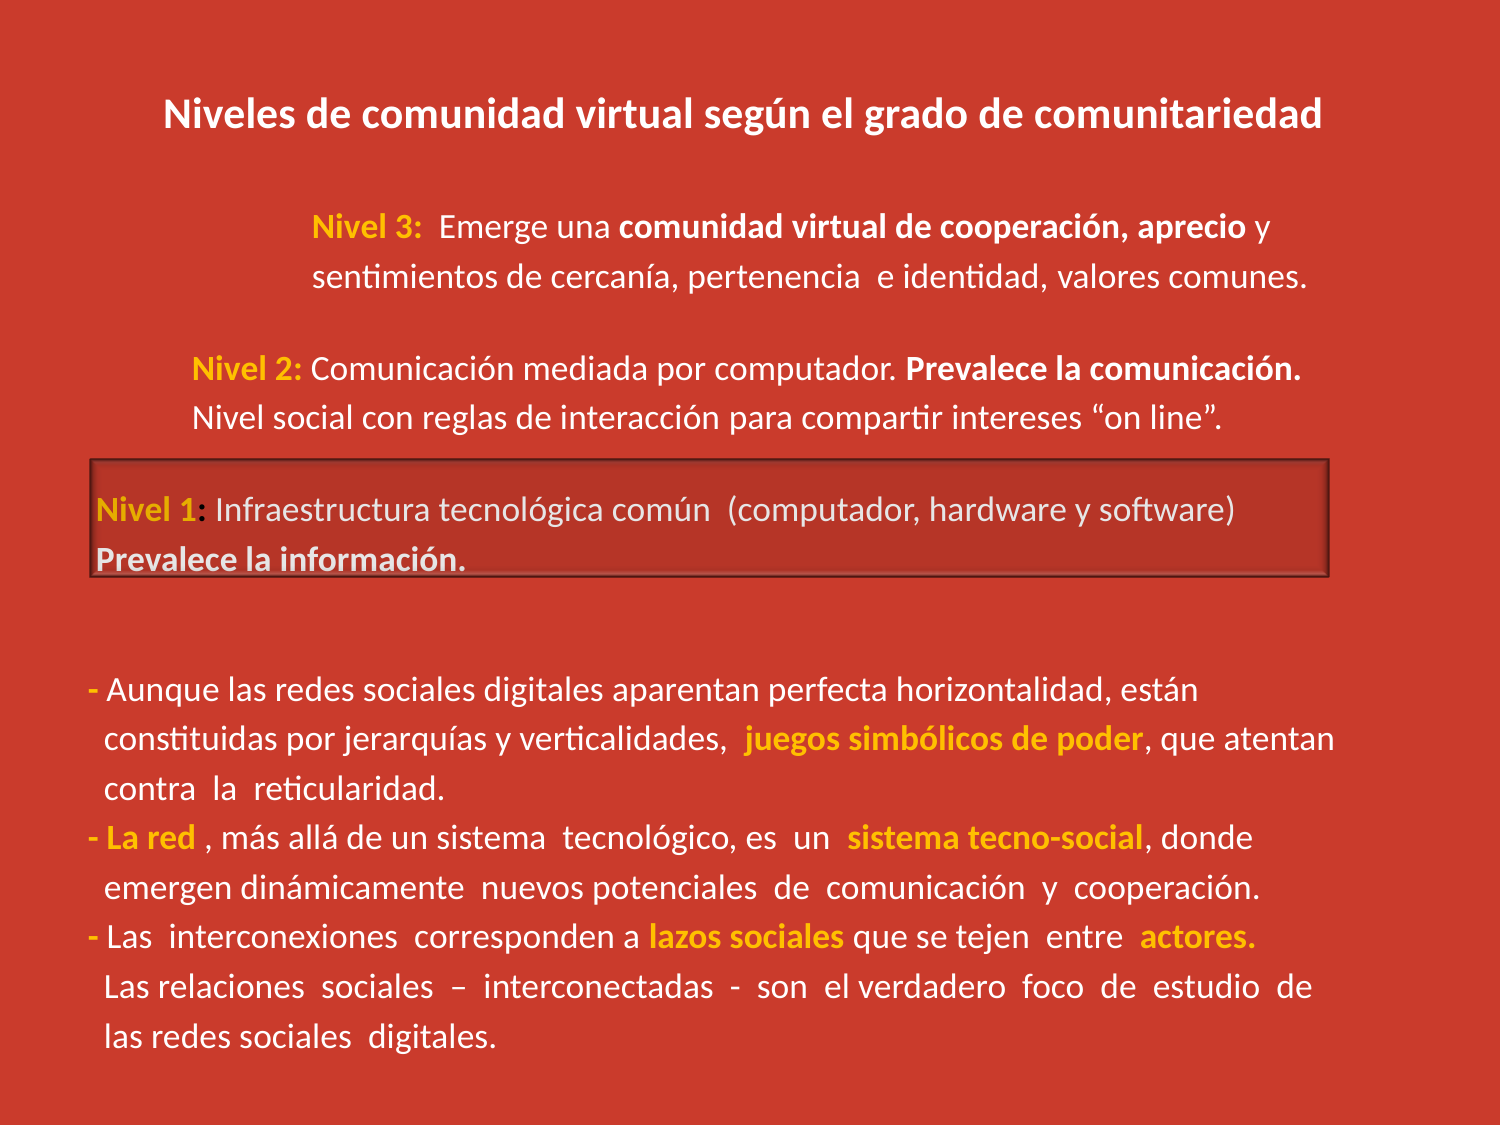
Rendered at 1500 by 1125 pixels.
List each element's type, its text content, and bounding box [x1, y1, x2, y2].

list Niveles de comunidad virtual según el grado de comunitariedad Nivel 3: Emerge una comunidad virtual de cooperación, aprecio y sentimientos de cercanía, pertenencia e identidad, valores comunes. Nivel 2: Comunicación mediada por computador. Prevalece la comunicación. Nivel social con reglas de interacción para compartir intereses “on line”. Nivel 1: Infraestructura tecnológica común (computador, hardware y software) Prevalece la información. - Aunque las redes sociales digitales aparentan perfecta horizontalidad, están constituidas por jerarquías y verticalidades, juegos simbólicos de poder, que atentan contra la reticularidad. - La red , más allá de un sistema tecnológico, es un sistema tecno-social, donde emergen dinámicamente nuevos potenciales de comunicación y cooperación. - Las interconexiones corresponden a lazos sociales que se tejen entre actores. Las relaciones sociales – interconectadas - son el verdadero foco de estudio de las redes sociales digitales. [64, 77, 1424, 1082]
text_box [193, 310, 1390, 433]
picture [87, 455, 1331, 580]
text_box [313, 166, 1402, 290]
